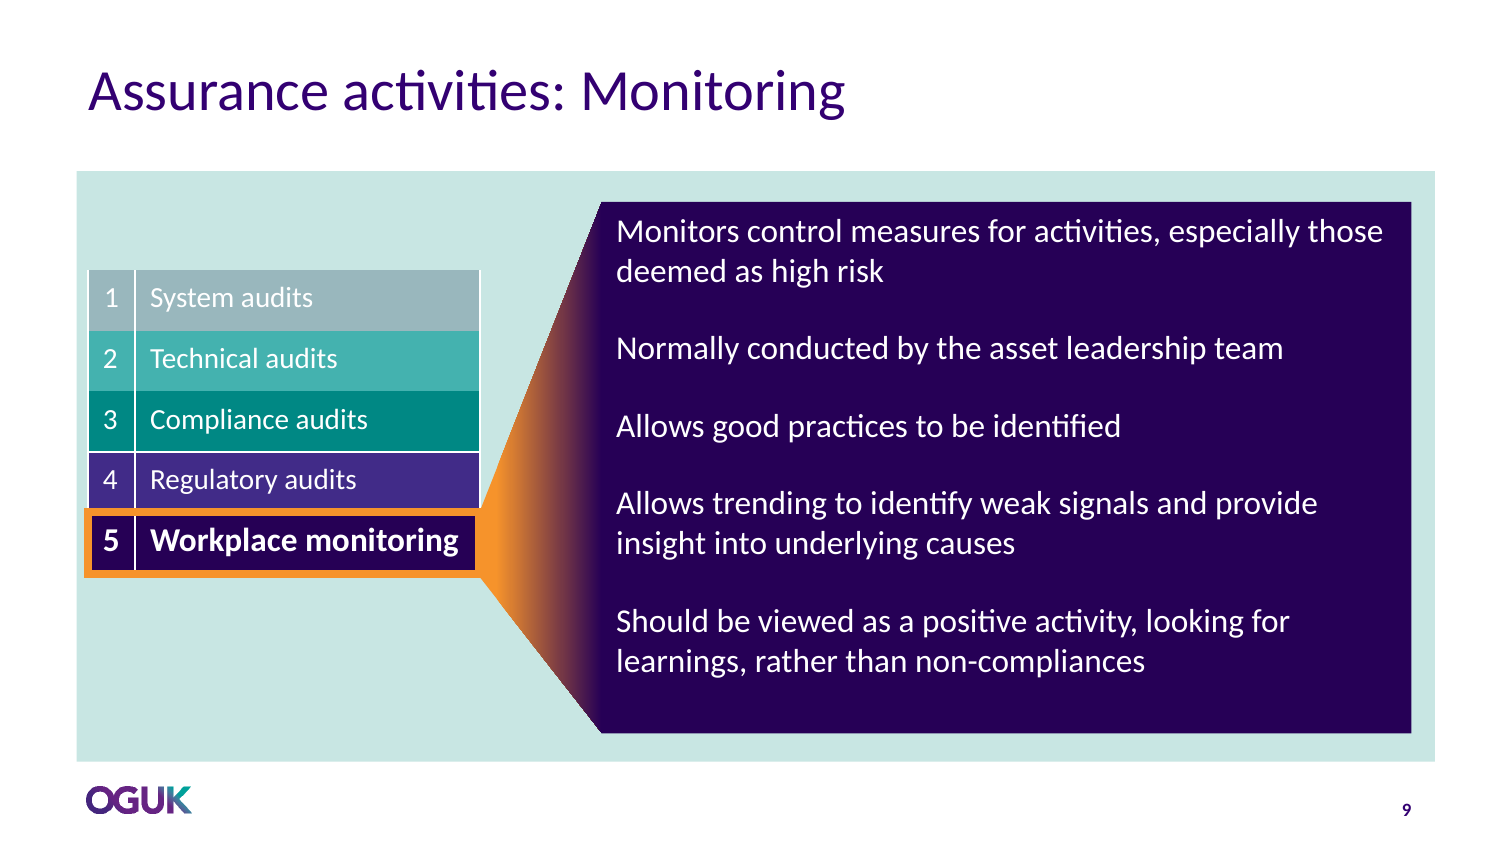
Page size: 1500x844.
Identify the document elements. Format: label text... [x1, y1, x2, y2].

slide_number 9 [1352, 800, 1412, 818]
table_cell 3 [89, 391, 134, 451]
text_box [477, 201, 604, 737]
picture [76, 778, 200, 822]
text_box Monitors control measures for activities, especially those deemed as high risk Normally conducted by the asset leadership team Allows good practices to be identified Allows trending to identify weak signals and provide insight into underlying causes Should be viewed as a positive activity, looking for learnings, rather than non-compliances [603, 201, 1412, 734]
text_box [76, 170, 1436, 763]
table_cell Regulatory audits [136, 453, 479, 511]
text_box [87, 511, 478, 575]
table_cell Compliance audits [136, 391, 479, 451]
title Assurance activities: Monitoring [88, 38, 1412, 145]
table_cell 2 [89, 331, 134, 391]
table_header System audits [136, 270, 479, 331]
table_cell 4 [89, 453, 134, 511]
table_cell Technical audits [136, 331, 479, 391]
table_header 1 [89, 270, 134, 331]
